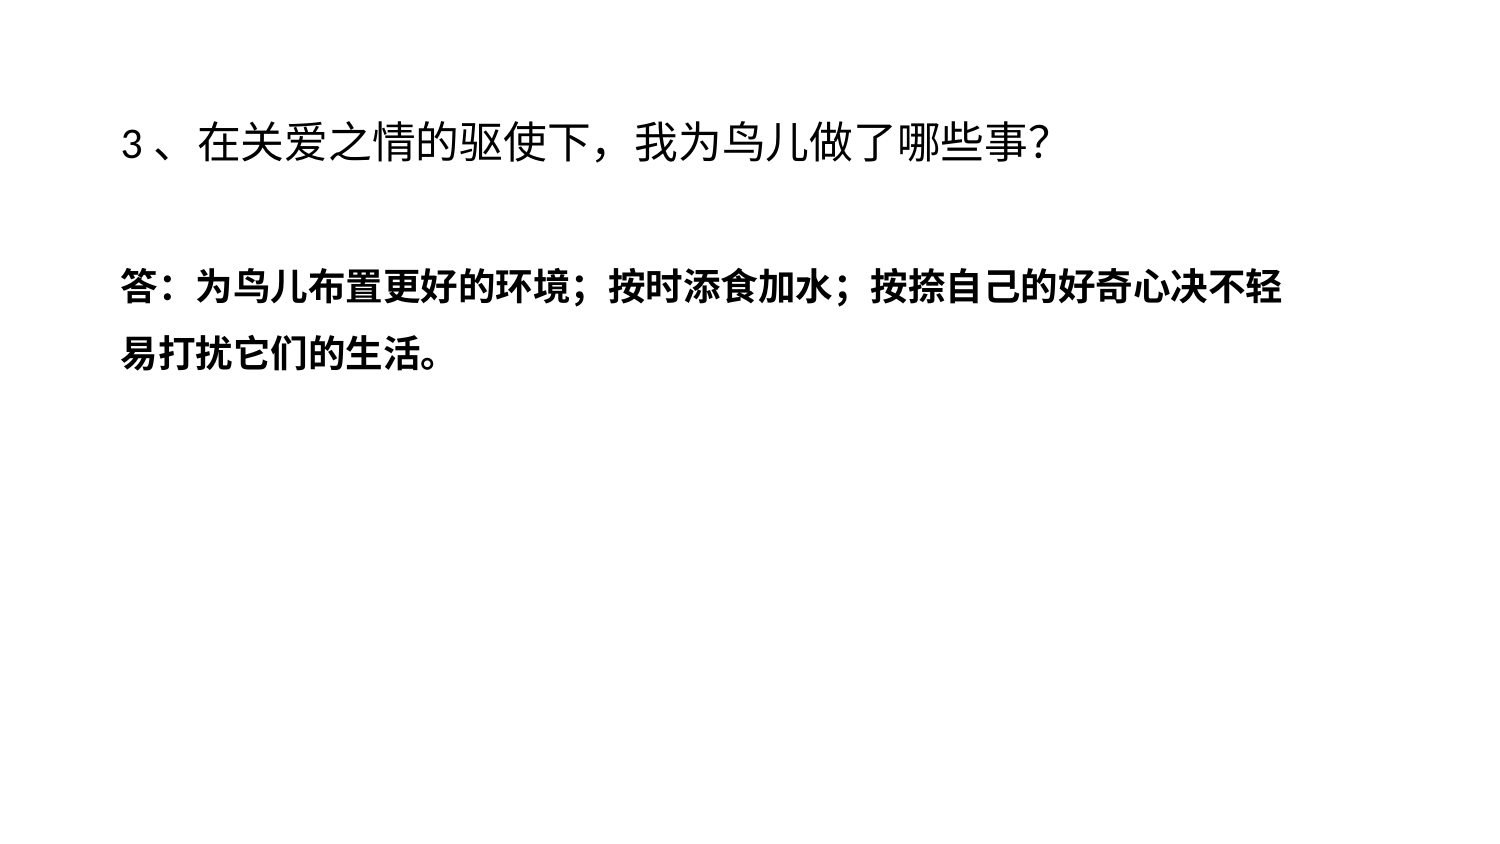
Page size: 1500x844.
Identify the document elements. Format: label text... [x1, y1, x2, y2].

text_box 答：为鸟儿布置更好的环境；按时添食加水；按捺自己的好奇心决不轻易打扰它们的生活。 [109, 234, 1308, 426]
text_box 3、在关爱之情的驱使下，我为鸟儿做了哪些事？ [109, 109, 1107, 173]
